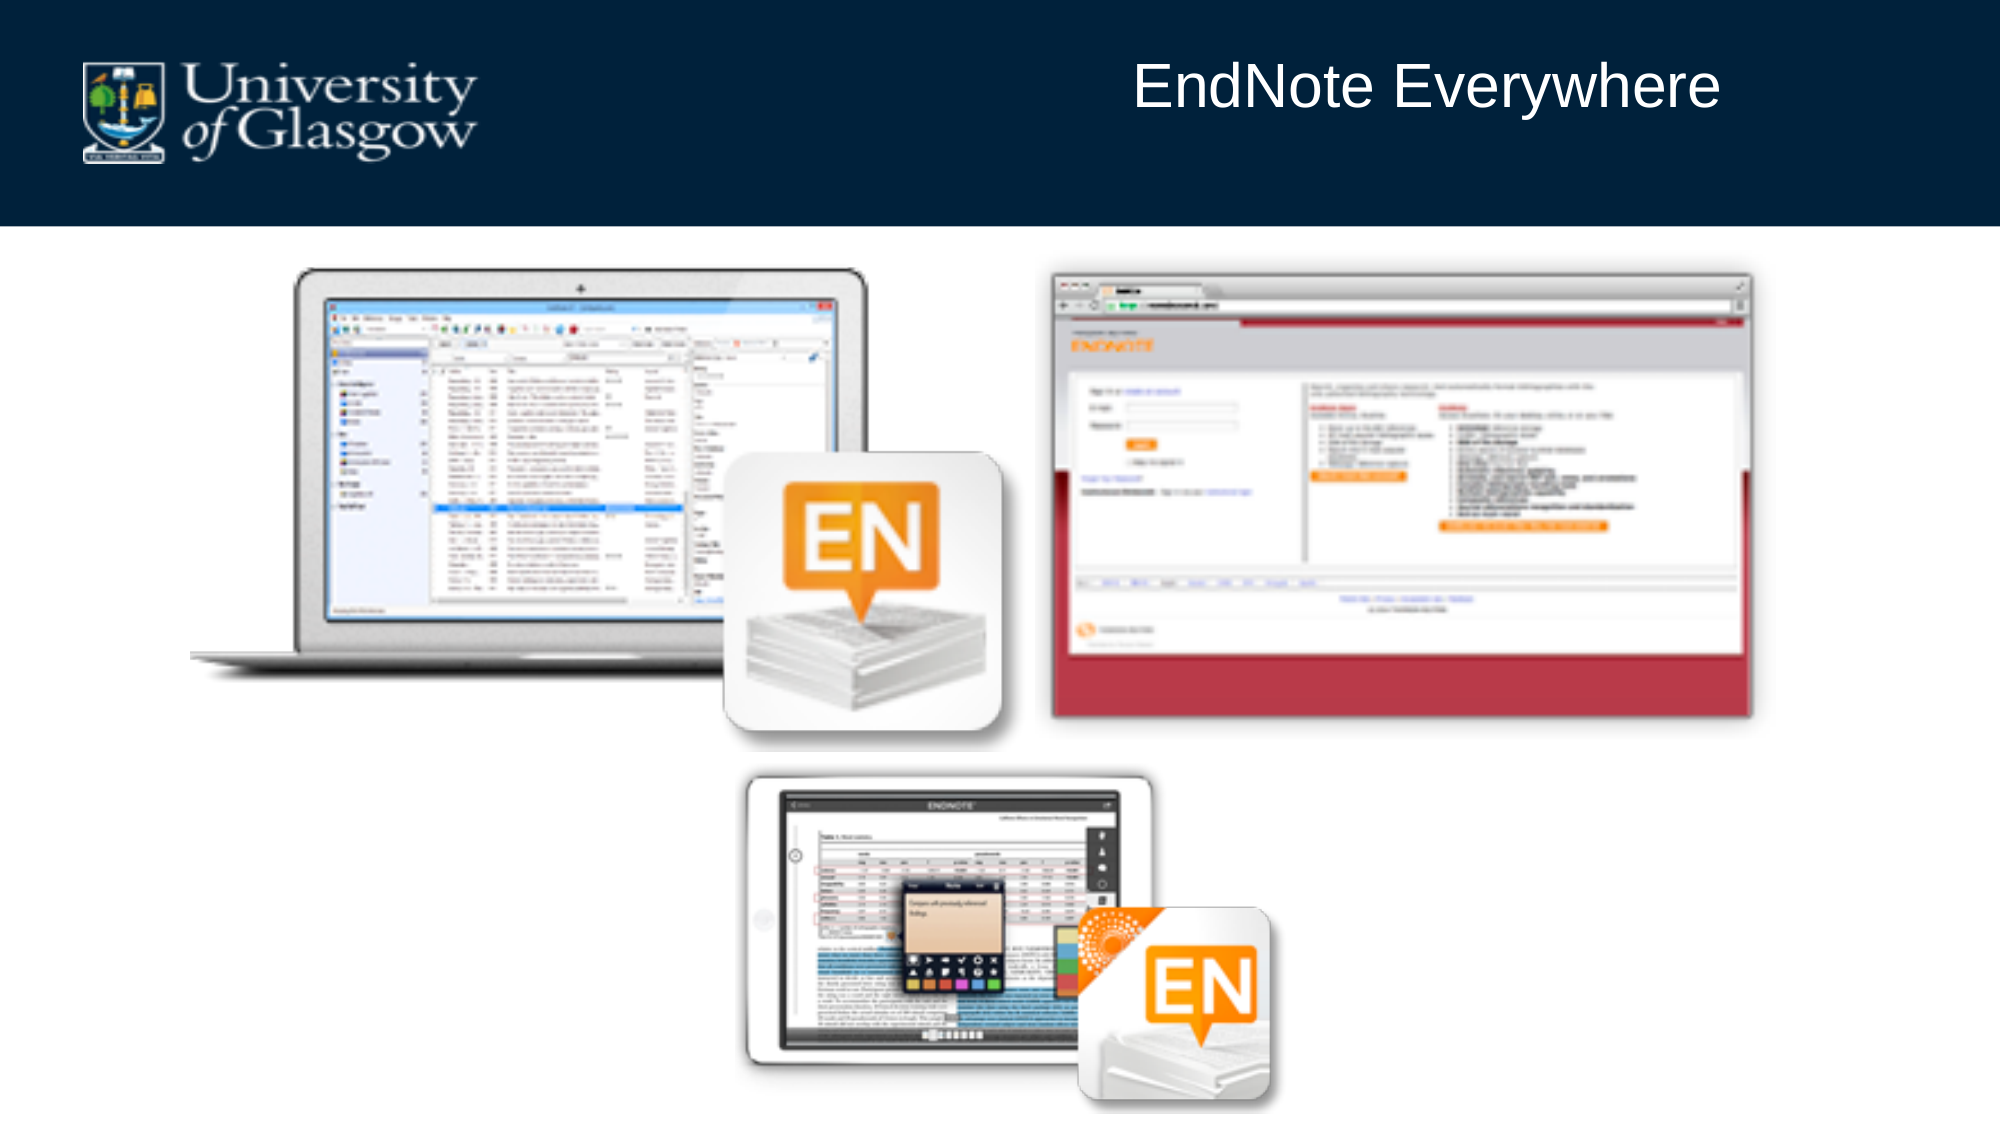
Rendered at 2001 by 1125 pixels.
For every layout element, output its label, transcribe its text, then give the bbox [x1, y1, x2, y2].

picture [189, 243, 1777, 1114]
title EndNote Everywhere [268, 45, 1732, 233]
picture [83, 61, 268, 164]
